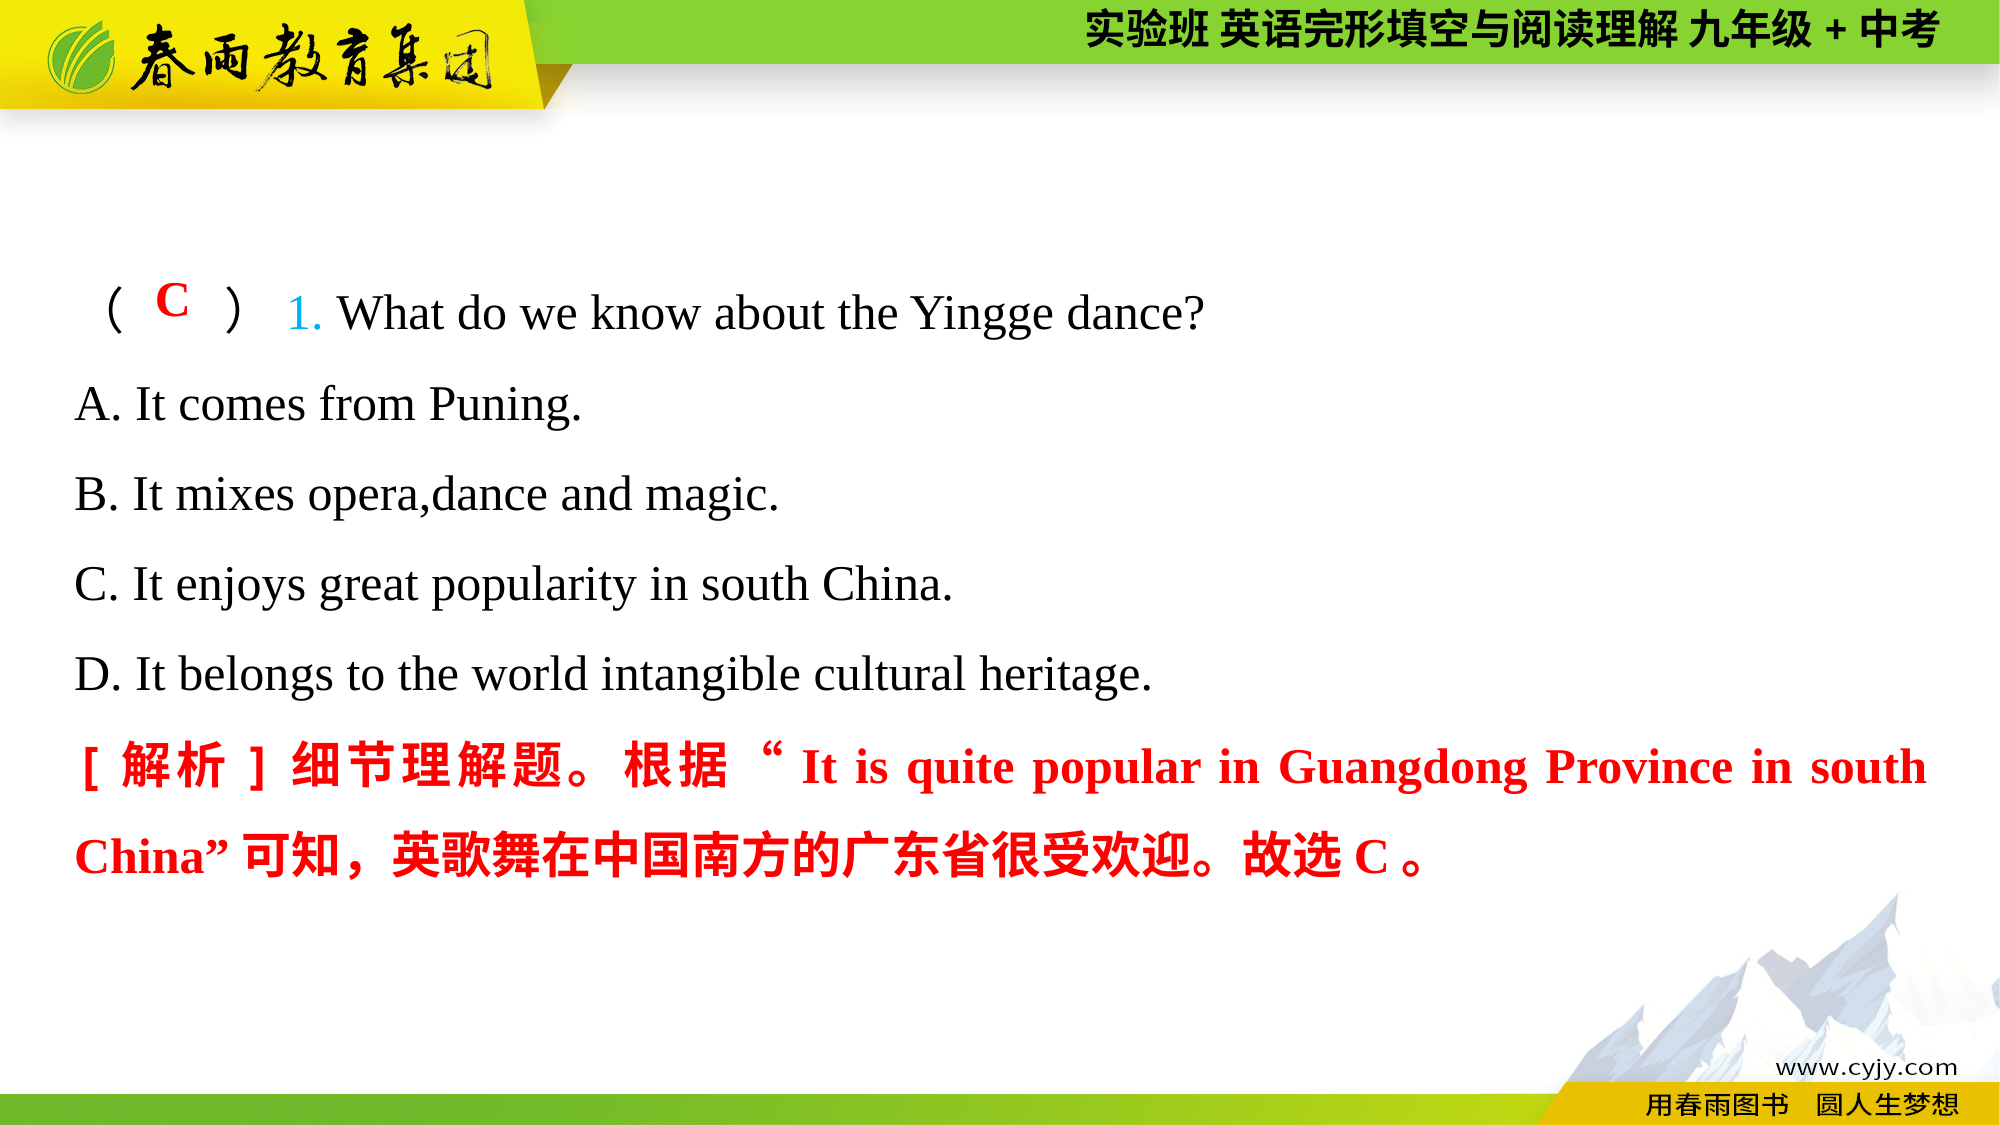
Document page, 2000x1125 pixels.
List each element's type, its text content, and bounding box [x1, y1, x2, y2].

text_box C [139, 259, 206, 334]
text_box [解析]细节理解题。根据“It is quite popular in Guangdong Province in south China”可知，英歌舞在中国南方的广东省很受欢迎。故选C。 [59, 695, 1944, 891]
list （ ）1. What do we know about the Yingge dance? A. It comes from Puning. B. It mixes opera,dance and magic. C. It enjoys great popularity in south China. D. It belongs to the world intangible cultural heritage. [59, 242, 1944, 695]
picture [0, 0, 2000, 1125]
